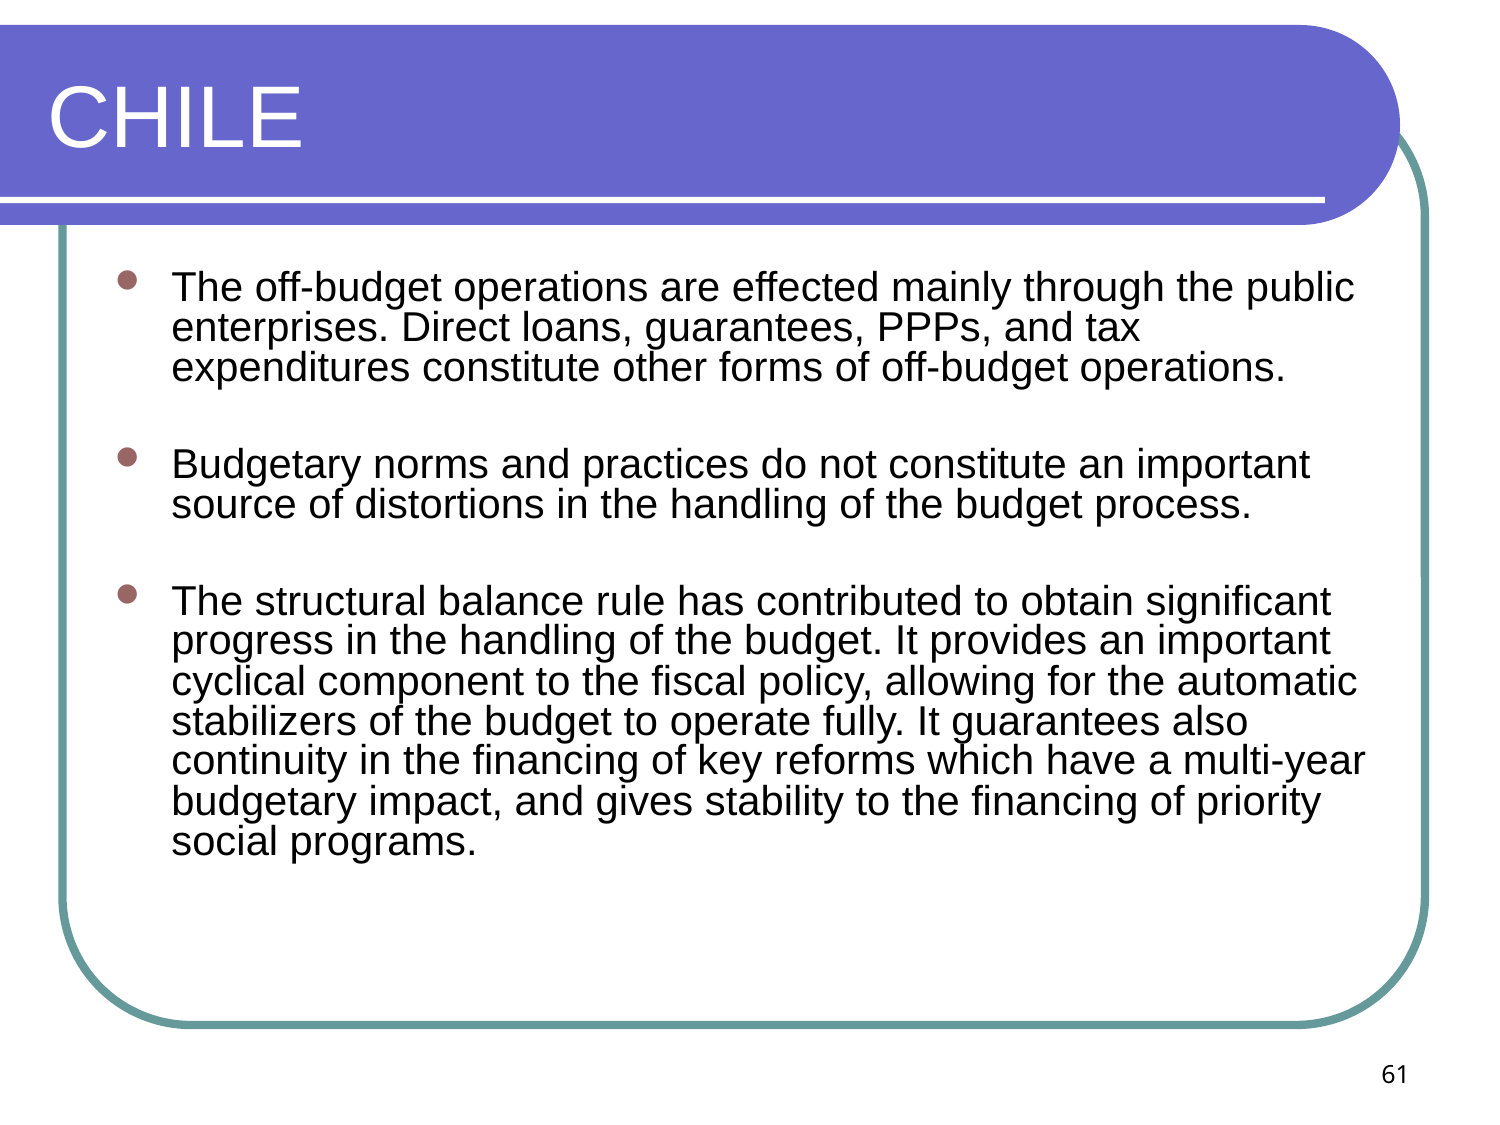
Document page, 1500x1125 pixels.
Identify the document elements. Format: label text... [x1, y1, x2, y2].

slide_number 61 [1074, 1024, 1426, 1101]
title CHILE [31, 37, 1348, 188]
list The off-budget operations are effected mainly through the public enterprises. Direct loans, guarantees, PPPs, and tax expenditures constitute other forms of off-budget operations. Budgetary norms and practices do not constitute an important source of distortions in the handling of the budget process. The structural balance rule has contributed to obtain significant progress in the handling of the budget. It provides an important cyclical component to the fiscal policy, allowing for the automatic stabilizers of the budget to operate fully. It guarantees also continuity in the financing of key reforms which have a multi-year budgetary impact, and gives stability to the financing of priority social programs. [99, 262, 1401, 988]
